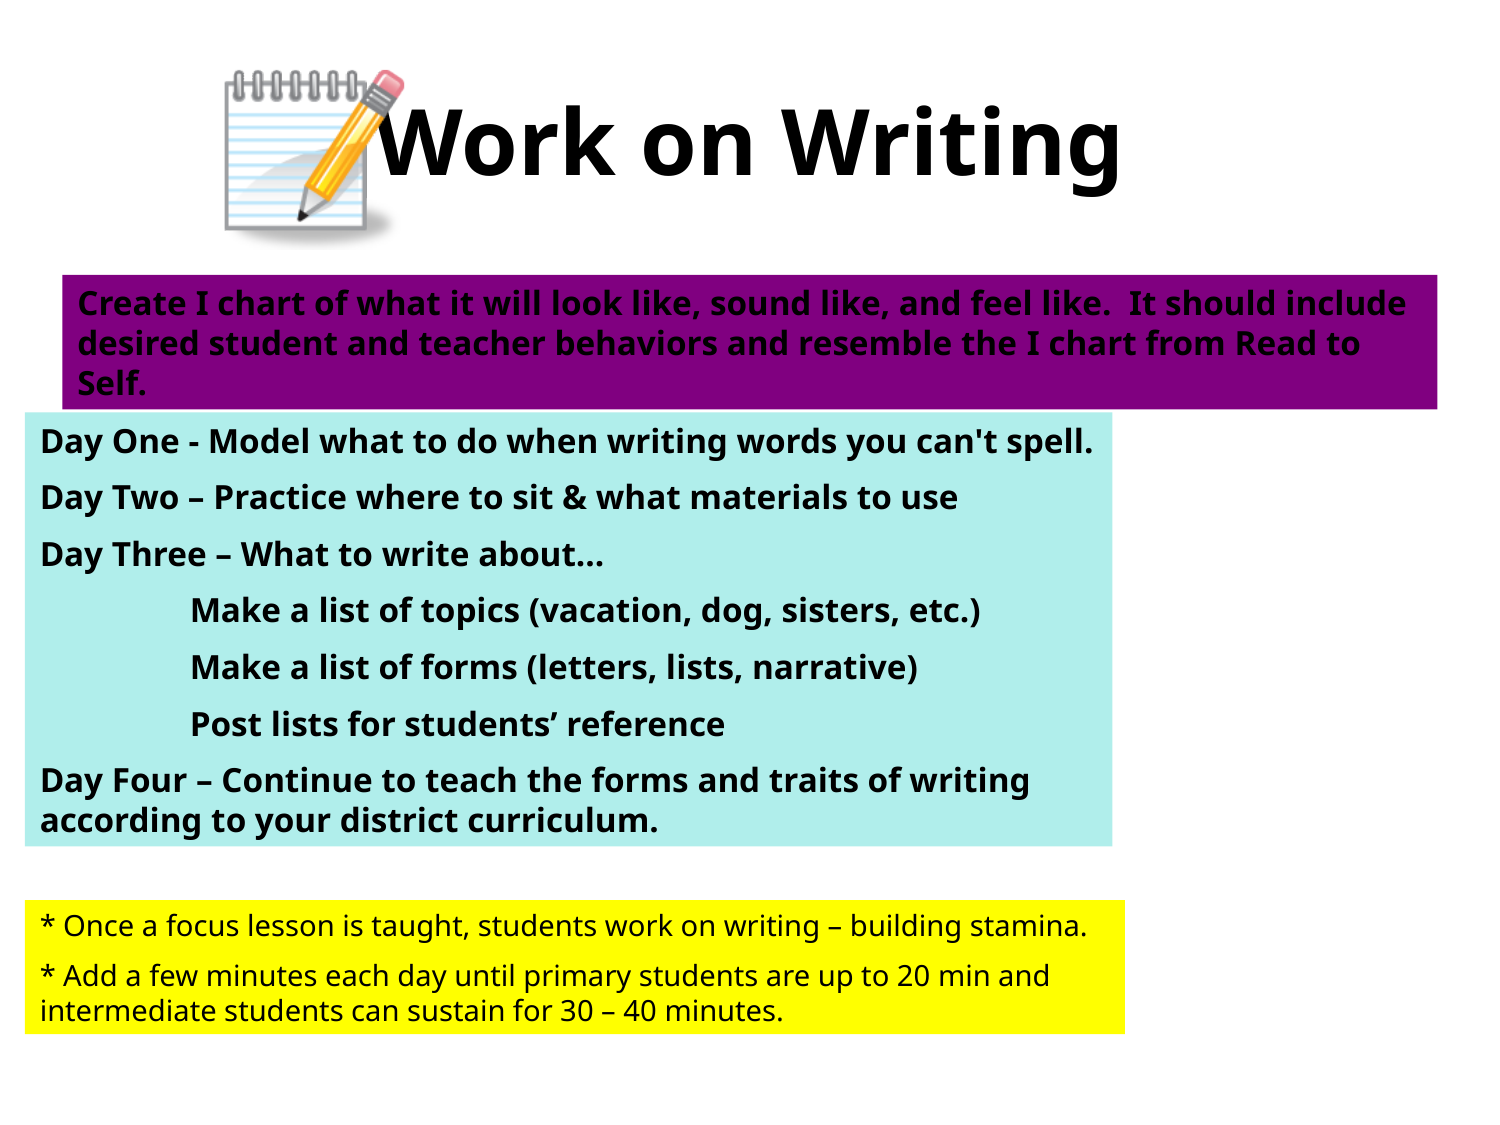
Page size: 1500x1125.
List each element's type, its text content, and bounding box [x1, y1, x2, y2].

text_box * Once a focus lesson is taught, students work on writing – building stamina. * Add a few minutes each day until primary students are up to 20 min and intermediate students can sustain for 30 – 40 minutes. [24, 900, 1125, 1035]
text_box Day One - Model what to do when writing words you can't spell. Day Two – Practice where to sit & what materials to use Day Three – What to write about… Make a list of topics (vacation, dog, sisters, etc.) Make a list of forms (letters, lists, narrative) Post lists for students’ reference Day Four – Continue to teach the forms and traits of writing according to your district curriculum. [24, 412, 1113, 847]
title Work on Writing [74, 44, 1426, 233]
text_box Create I chart of what it will look like, sound like, and feel like. It should include desired student and teacher behaviors and resemble the I chart from Read to Self. [62, 274, 1438, 410]
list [212, 49, 413, 251]
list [250, 464, 562, 804]
